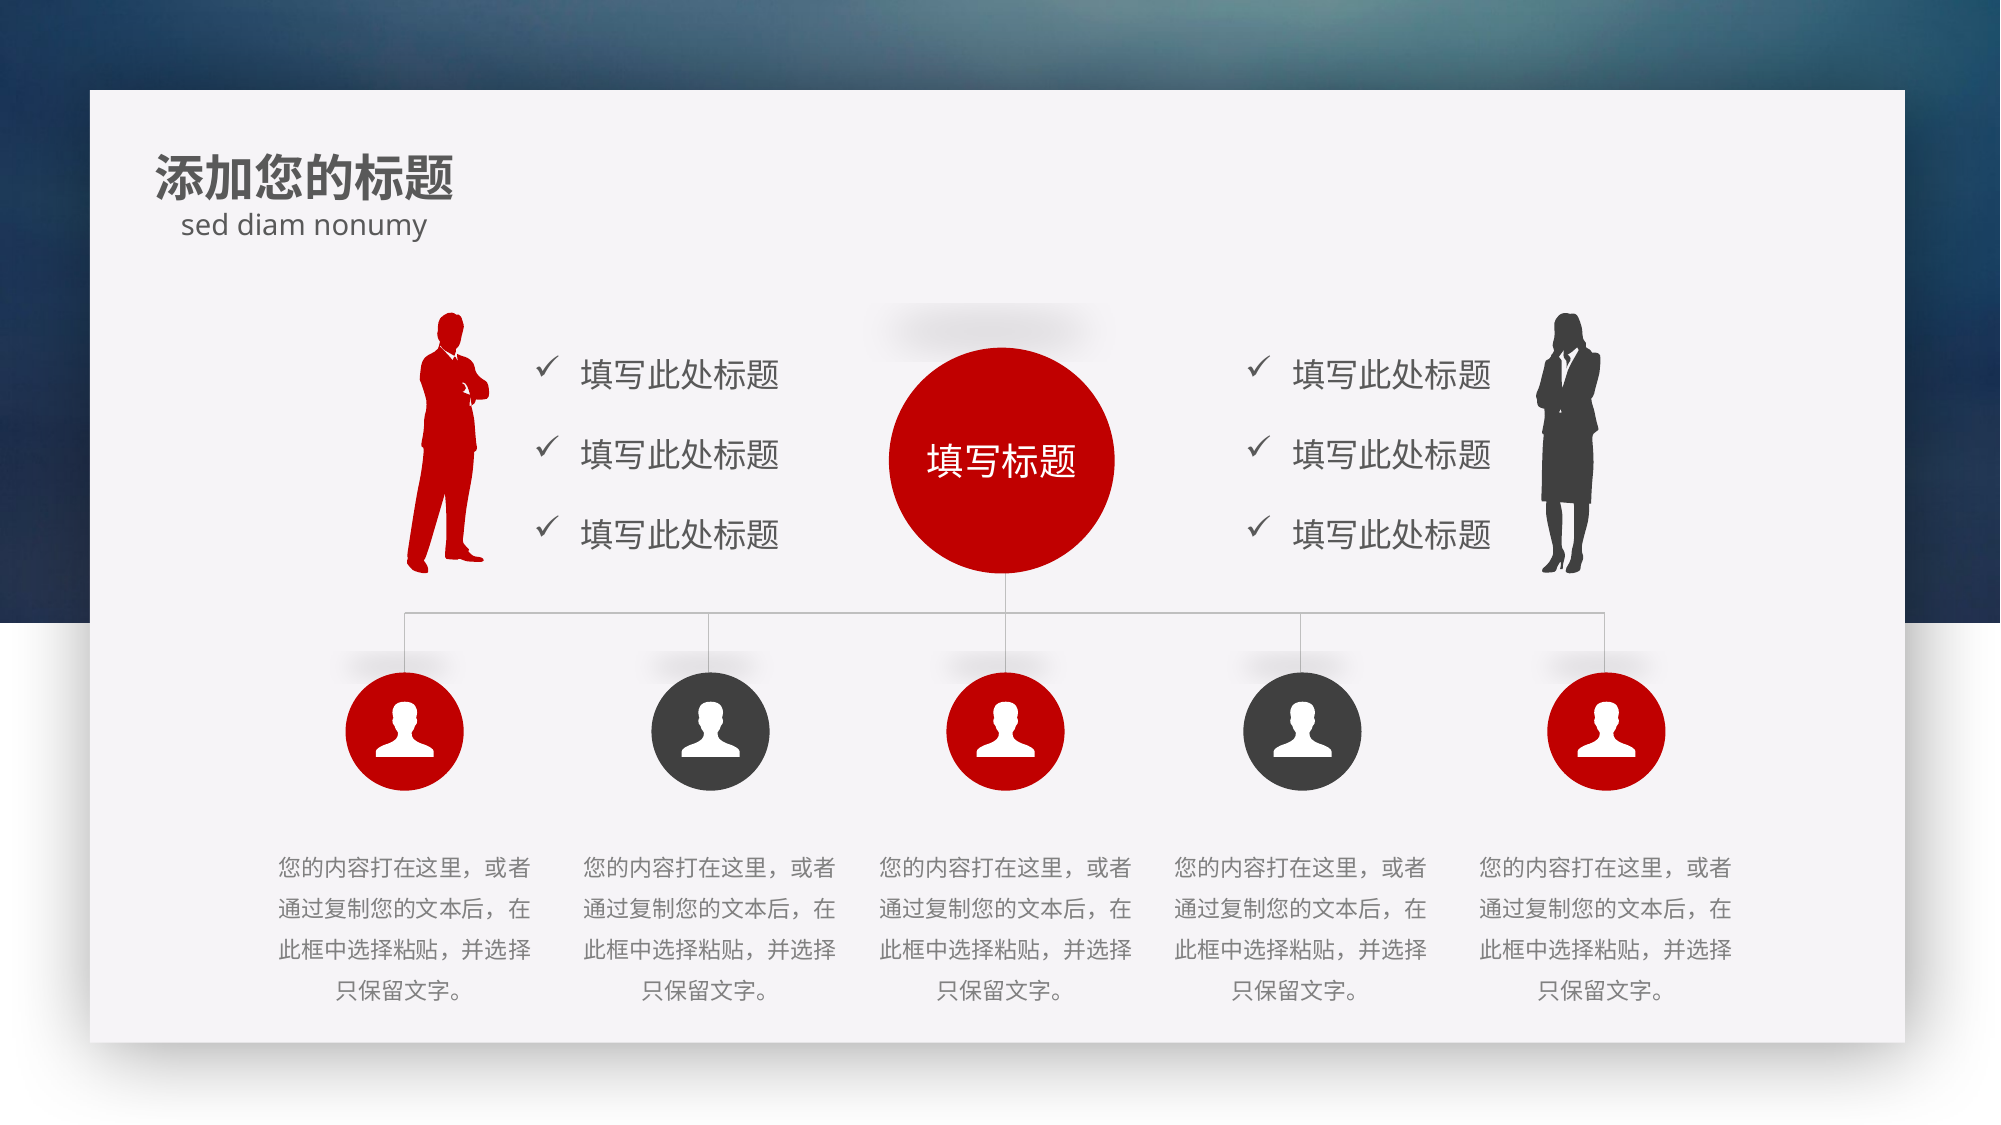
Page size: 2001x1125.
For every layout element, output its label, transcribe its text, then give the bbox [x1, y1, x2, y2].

text_box 您的内容打在这里，或者通过复制您的文本后，在此框中选择粘贴，并选择只保留文字。 [1457, 831, 1756, 1012]
text_box 填写此处标题 填写此处标题 填写此处标题 [518, 306, 796, 562]
text_box 您的内容打在这里，或者通过复制您的文本后，在此框中选择粘贴，并选择只保留文字。 [857, 831, 1152, 1012]
text_box 您的内容打在这里，或者通过复制您的文本后，在此框中选择粘贴，并选择只保留文字。 [255, 831, 554, 1012]
text_box 您的内容打在这里，或者通过复制您的文本后，在此框中选择粘贴，并选择只保留文字。 [561, 831, 857, 1012]
picture [0, 0, 2000, 623]
text_box 填写标题 [887, 346, 1116, 575]
text_box 您的内容打在这里，或者通过复制您的文本后，在此框中选择粘贴，并选择只保留文字。 [1152, 831, 1450, 1012]
text_box [681, 701, 740, 757]
text_box [405, 311, 491, 575]
text_box [344, 671, 465, 792]
text_box 添加您的标题 sed diam nonumy [139, 138, 469, 249]
text_box [1534, 312, 1602, 575]
text_box [1546, 671, 1667, 792]
text_box 填写此处标题 填写此处标题 填写此处标题 [1230, 306, 1507, 562]
text_box [375, 701, 434, 757]
text_box [976, 701, 1035, 757]
text_box [650, 671, 771, 792]
text_box [1273, 701, 1332, 757]
text_box [1242, 671, 1363, 792]
text_box [945, 671, 1066, 792]
text_box [1577, 701, 1636, 757]
